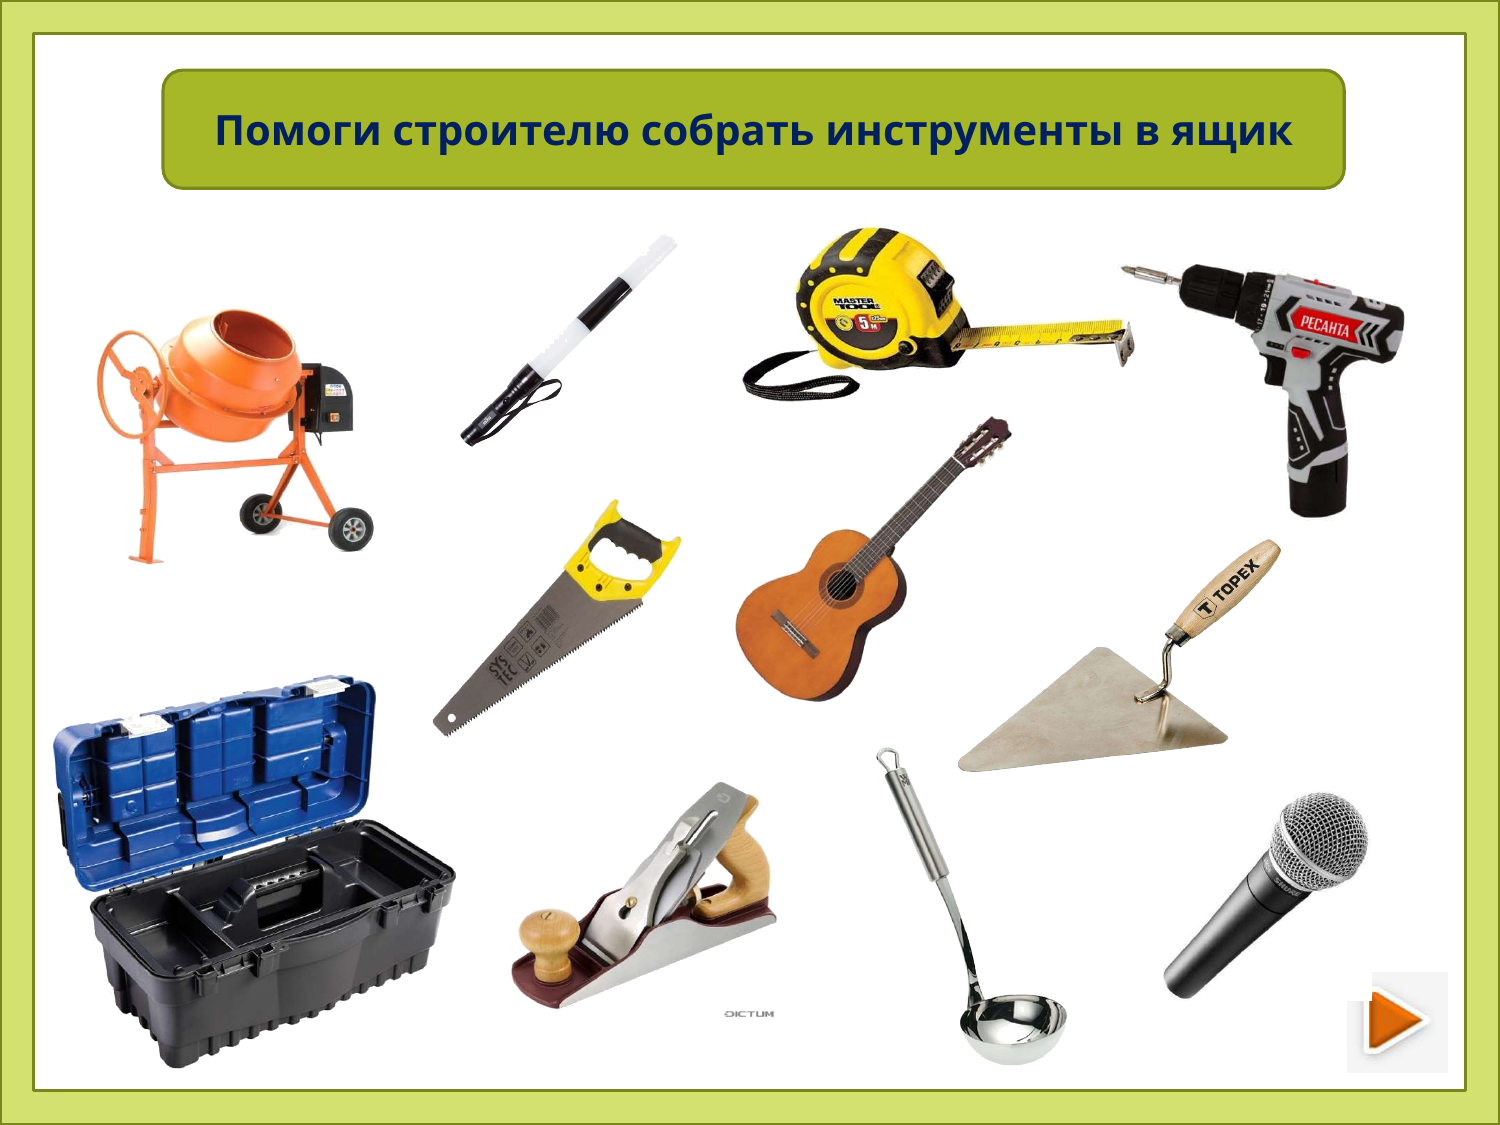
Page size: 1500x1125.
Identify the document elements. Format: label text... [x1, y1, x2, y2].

picture [713, 218, 1409, 1068]
picture [52, 473, 685, 1073]
picture [69, 296, 399, 573]
picture [1152, 789, 1448, 1073]
picture [503, 765, 785, 1025]
picture [437, 209, 699, 470]
text_box Помоги строителю собрать инструменты в ящик [161, 68, 1346, 190]
